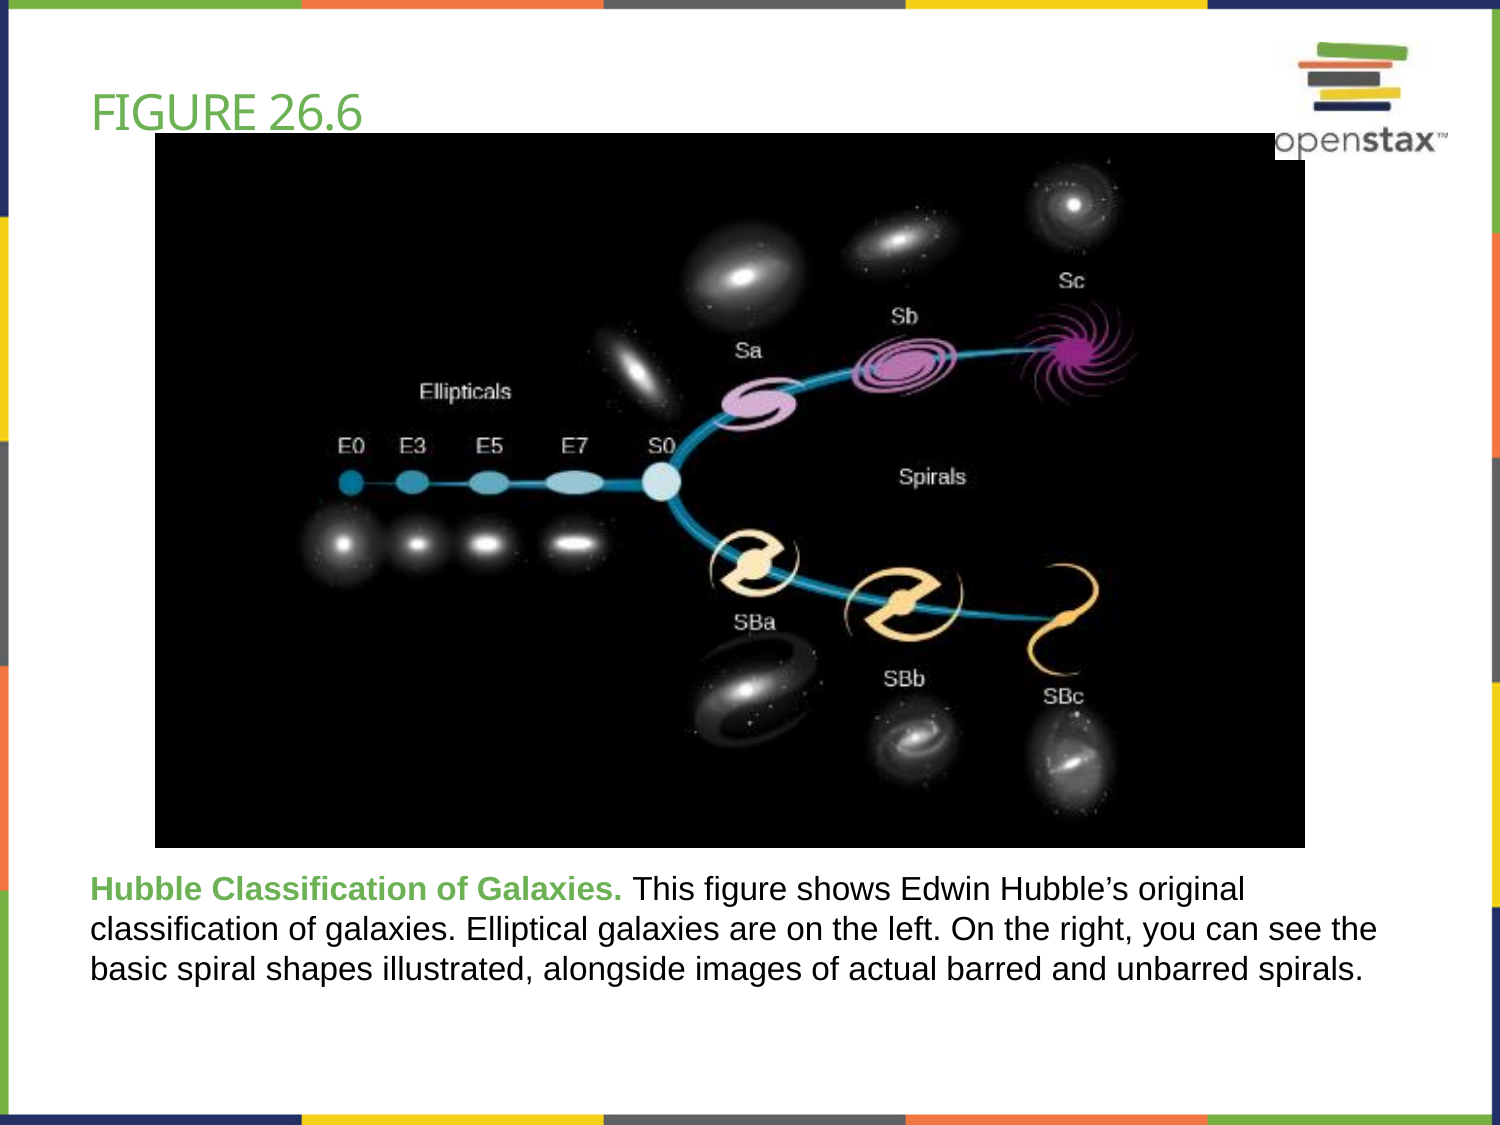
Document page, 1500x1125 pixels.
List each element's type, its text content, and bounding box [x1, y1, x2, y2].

list Hubble Classification of Galaxies. This figure shows Edwin Hubble’s original classification of galaxies. Elliptical galaxies are on the left. On the right, you can see the basic spiral shapes illustrated, alongside images of actual barred and unbarred spirals. [75, 859, 1398, 1051]
picture [0, 0, 1500, 1125]
title Figure 26.6 [75, 39, 1275, 126]
